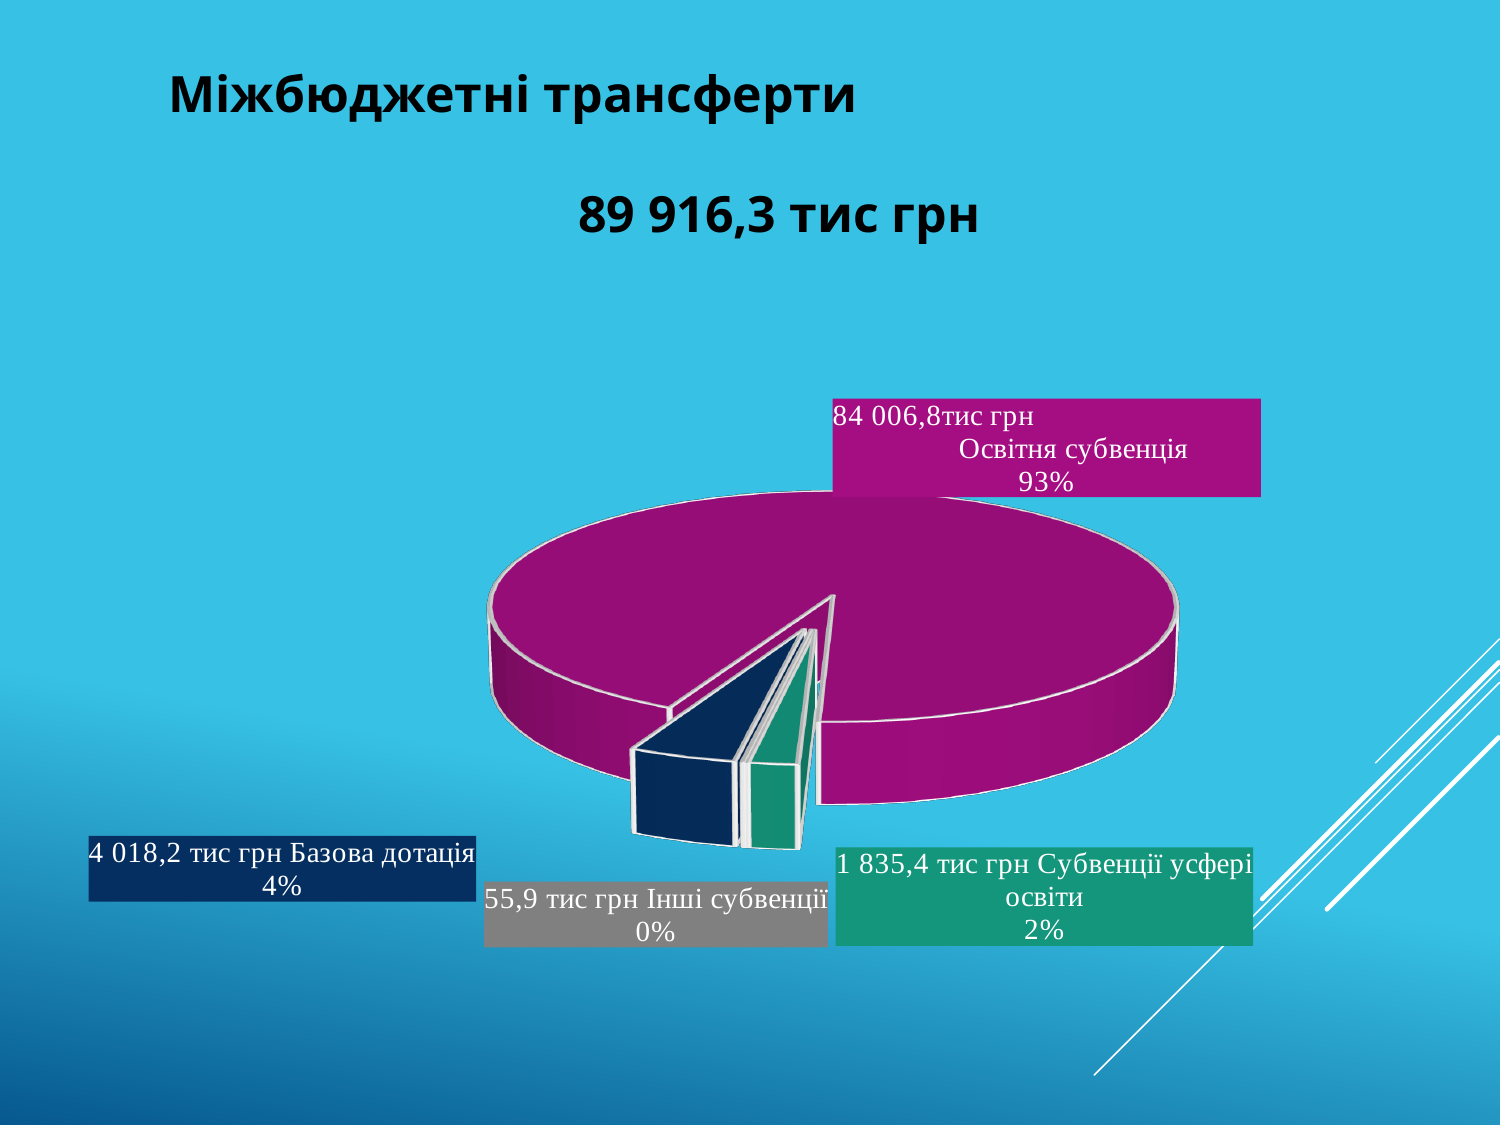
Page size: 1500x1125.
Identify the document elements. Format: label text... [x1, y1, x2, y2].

text_box Міжбюджетні трансферти 89 916,3 тис грн [147, 54, 1412, 310]
chart [88, 314, 1389, 1026]
